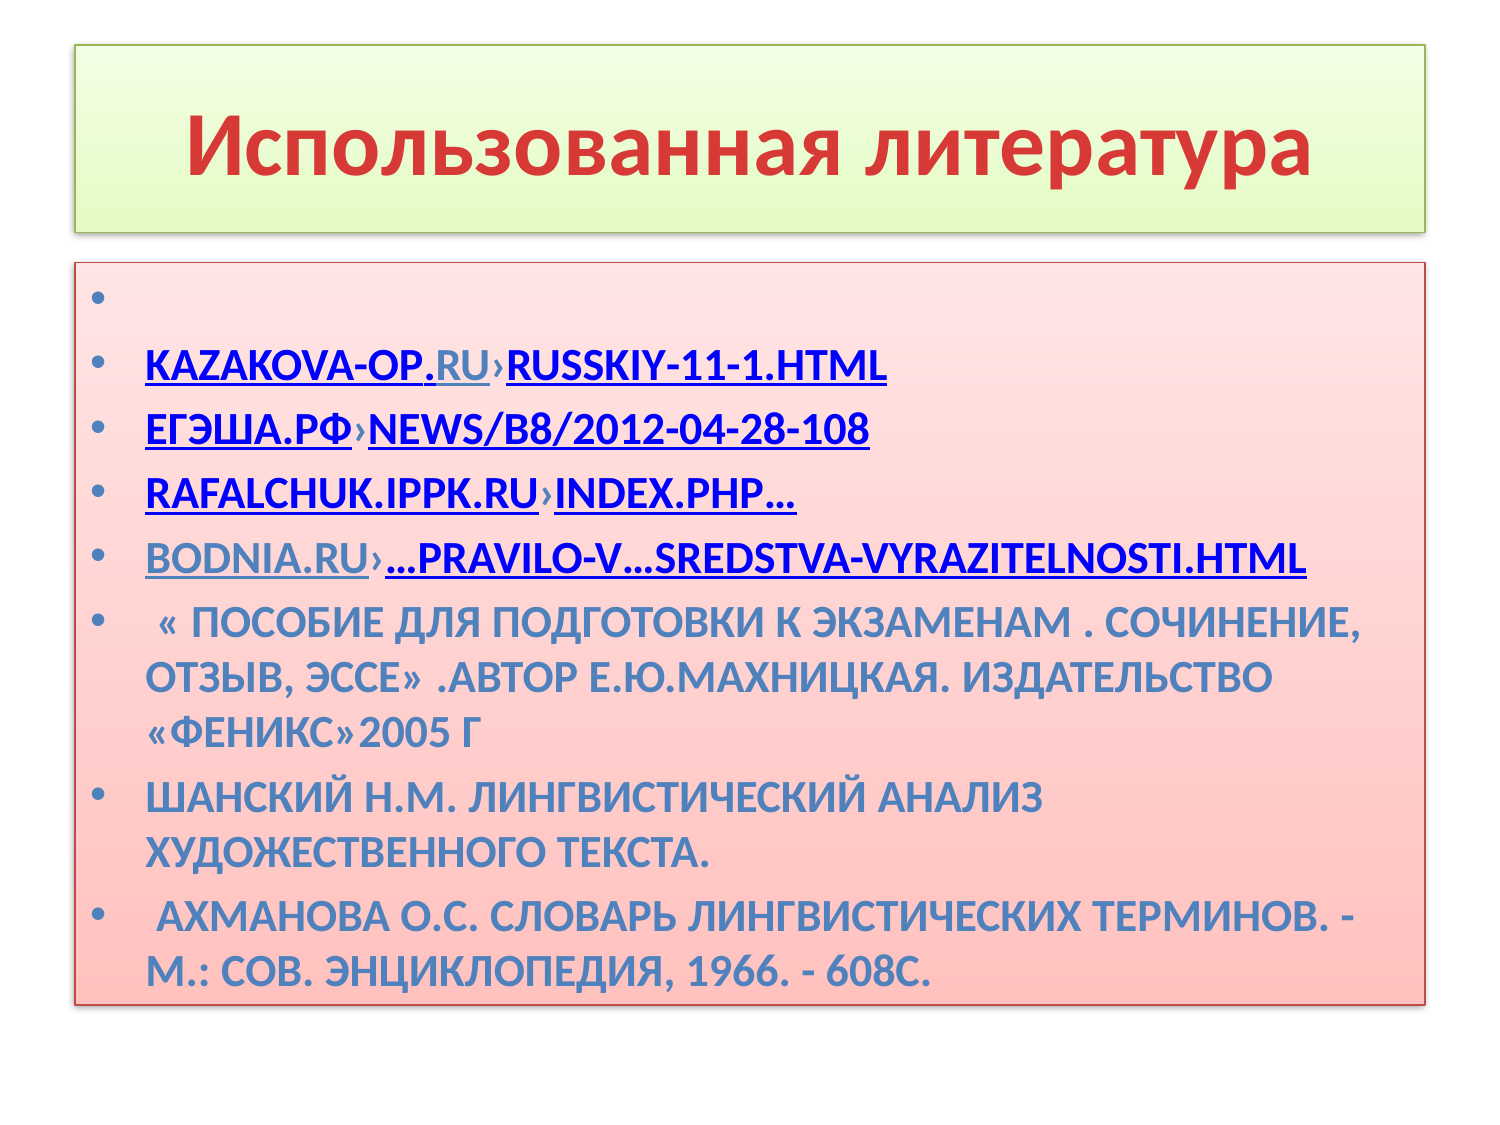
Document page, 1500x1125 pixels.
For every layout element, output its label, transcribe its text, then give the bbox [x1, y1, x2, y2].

title Использованная литература [74, 44, 1426, 233]
list kazakova-op.ru›russkiy-11-1.html егэша.рф›news/b8/2012-04-28-108 rafalchuk.ippk.ru›index.php… bodnia.ru›…pravilo-v…sredstva-vyrazitelnosti.html « Пособие для подготовки к экзаменам . Сочинение, отзыв, эссе» .Автор Е.Ю.Махницкая. Издательство «Феникс»2005 г Шанский Н.М. Лингвистический анализ художественного текста. Ахманова О.С. Словарь лингвистических терминов. - М.: Сов. энциклопедия, 1966. - 608с. [74, 262, 1426, 1006]
